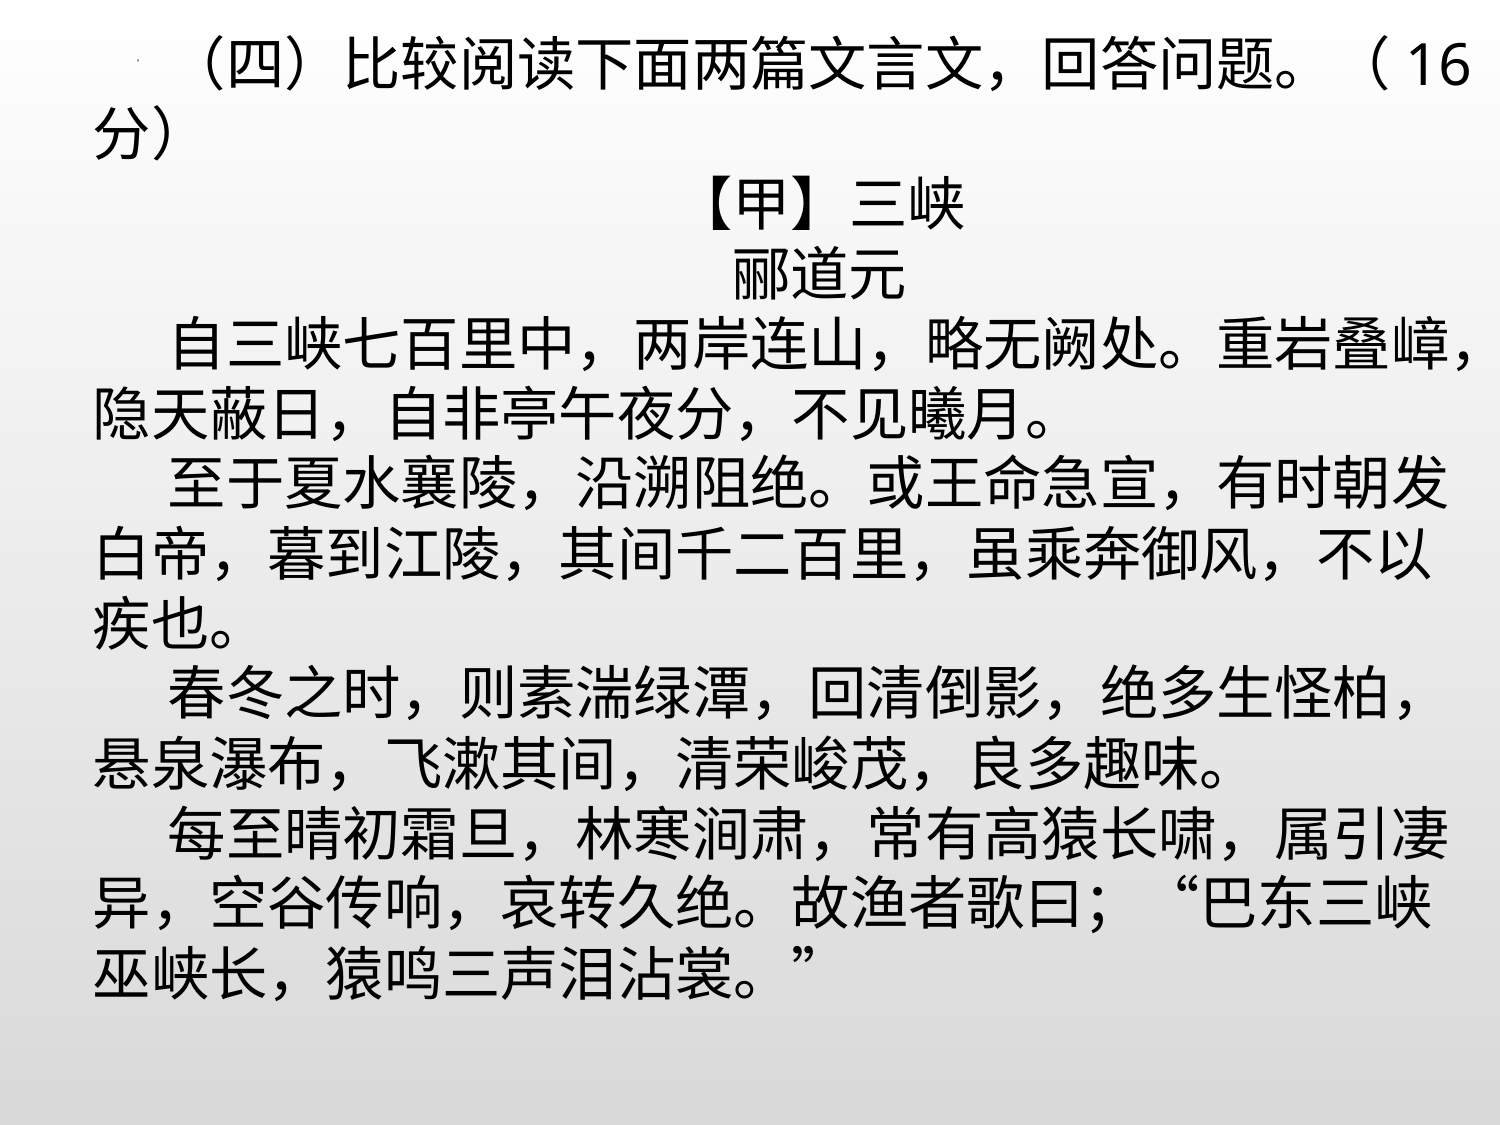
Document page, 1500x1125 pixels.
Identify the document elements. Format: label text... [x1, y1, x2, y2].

text_box （四）比较阅读下面两篇文言文，回答问题。（16分） 【甲】三峡 郦道元 自三峡七百里中，两岸连山，略无阙处。重岩叠嶂，隐天蔽日，自非亭午夜分，不见曦月。 至于夏水襄陵，沿溯阻绝。或王命急宣，有时朝发白帝，暮到江陵，其间千二百里，虽乘奔御风，不以疾也。 春冬之时，则素湍绿潭，回清倒影，绝多生怪柏，悬泉瀑布，飞漱其间，清荣峻茂，良多趣味。 每至晴初霜旦，林寒涧肃，常有高猿长啸，属引凄异，空谷传响，哀转久绝。故渔者歌曰；“巴东三峡巫峡长，猿鸣三声泪沾裳。” [78, 19, 1487, 1084]
